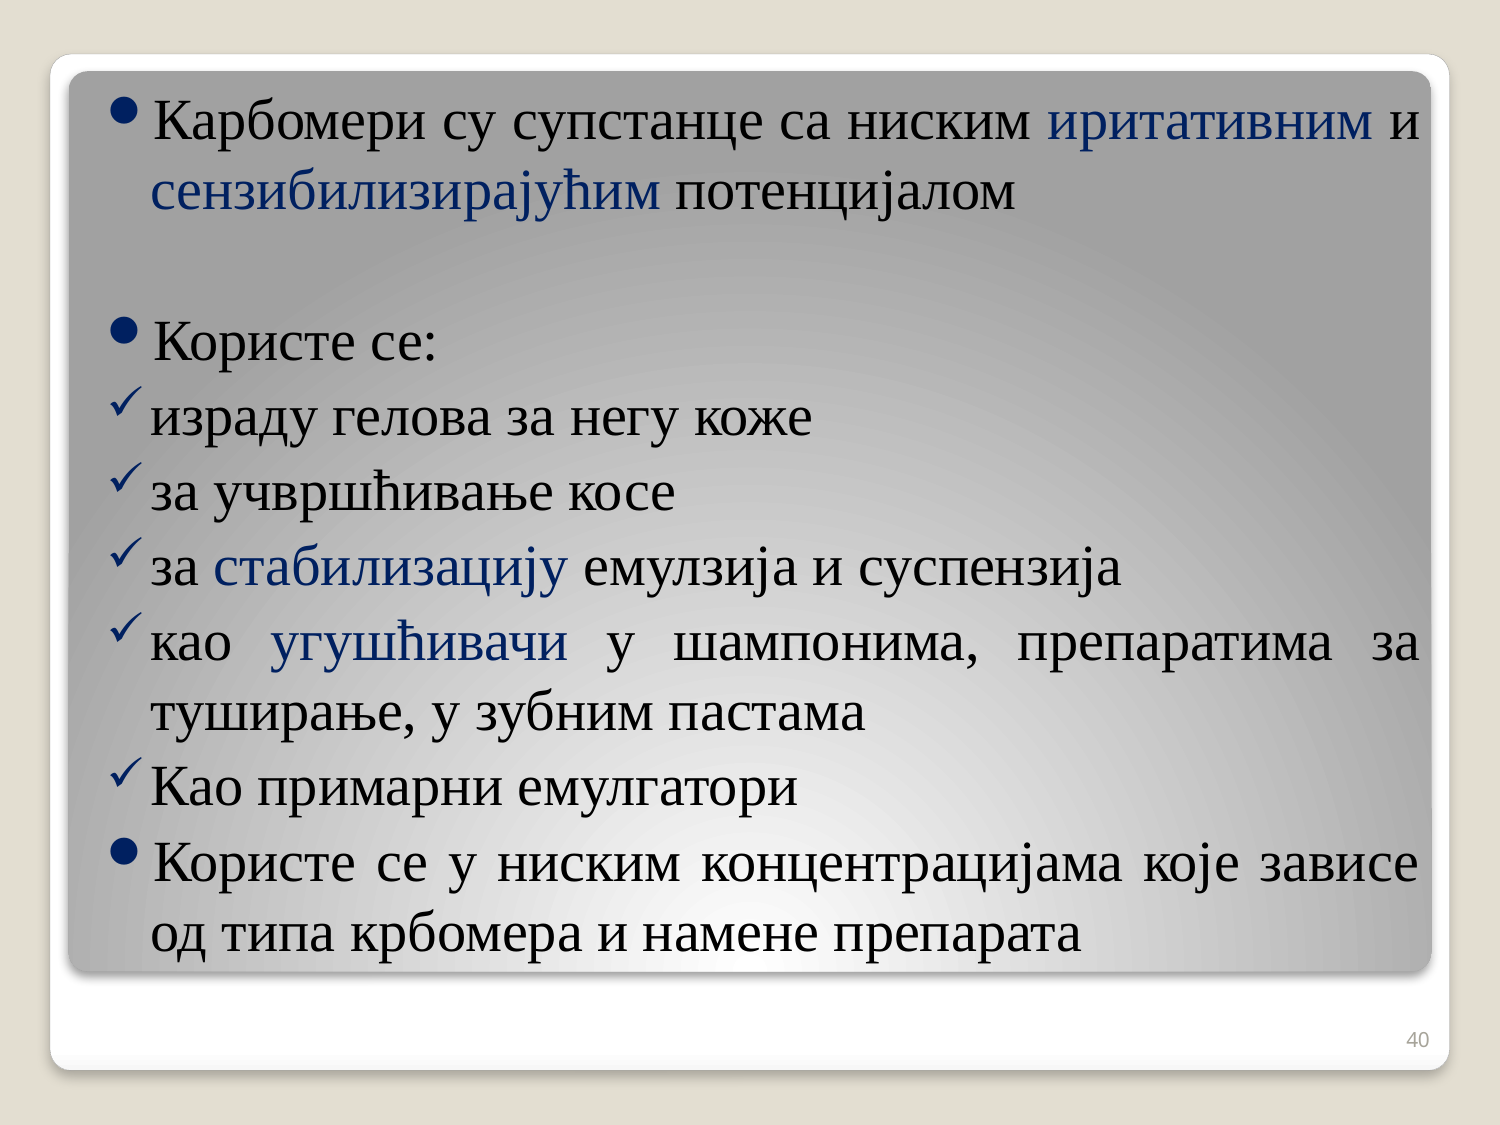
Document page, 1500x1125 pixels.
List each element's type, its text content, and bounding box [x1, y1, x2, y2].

slide_number 40 [1369, 1002, 1445, 1063]
list Карбомери су супстанце са ниским иритативним и сензибилизирајућим потенцијалом Користе се: израду гелова за негу коже за учвршћивање косе за стабилизацију емулзија и суспензија као угушћивачи у шампонима, препаратима за туширање, у зубним пастама Као примарни емулгатори Користе се у ниским концентрацијама које зависе од типа крбомера и намене препарата [76, 66, 1436, 1071]
